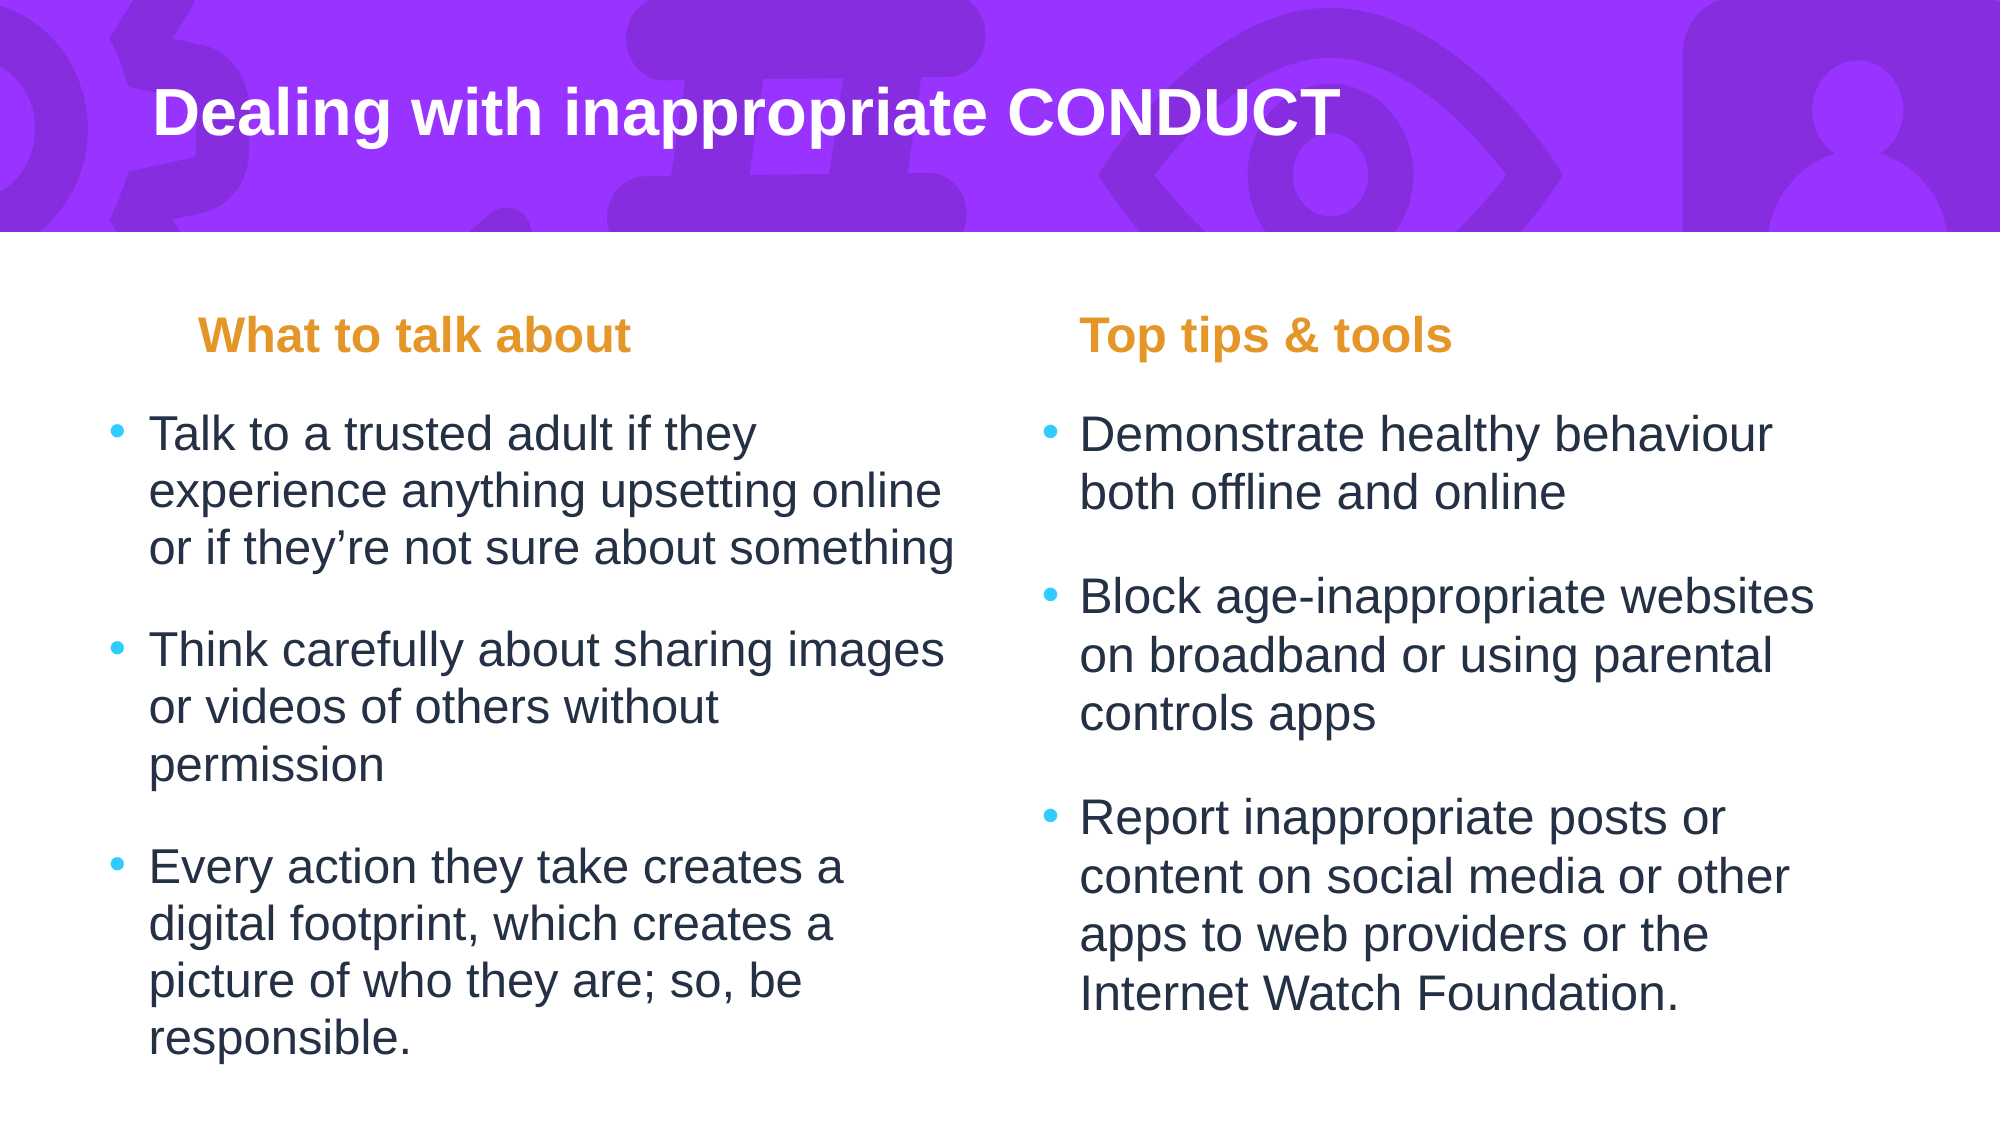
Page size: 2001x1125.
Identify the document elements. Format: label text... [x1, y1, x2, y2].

text_box What to talk about [183, 296, 674, 377]
text_box Top tips & tools [1064, 296, 1555, 377]
text_box Demonstrate healthy behaviour both offline and online Block age-inappropriate websites on broadband or using parental controls apps Report inappropriate posts or content on social media or other apps to web providers or the Internet Watch Foundation. [1026, 395, 1863, 1080]
list Talk to a trusted adult if they experience anything upsetting online or if they’re not sure about something Think carefully about sharing images or videos of others without permission Every action they take creates a digital footprint, which creates a picture of who they are; so, be responsible. [93, 395, 974, 1125]
picture [0, 0, 2000, 233]
